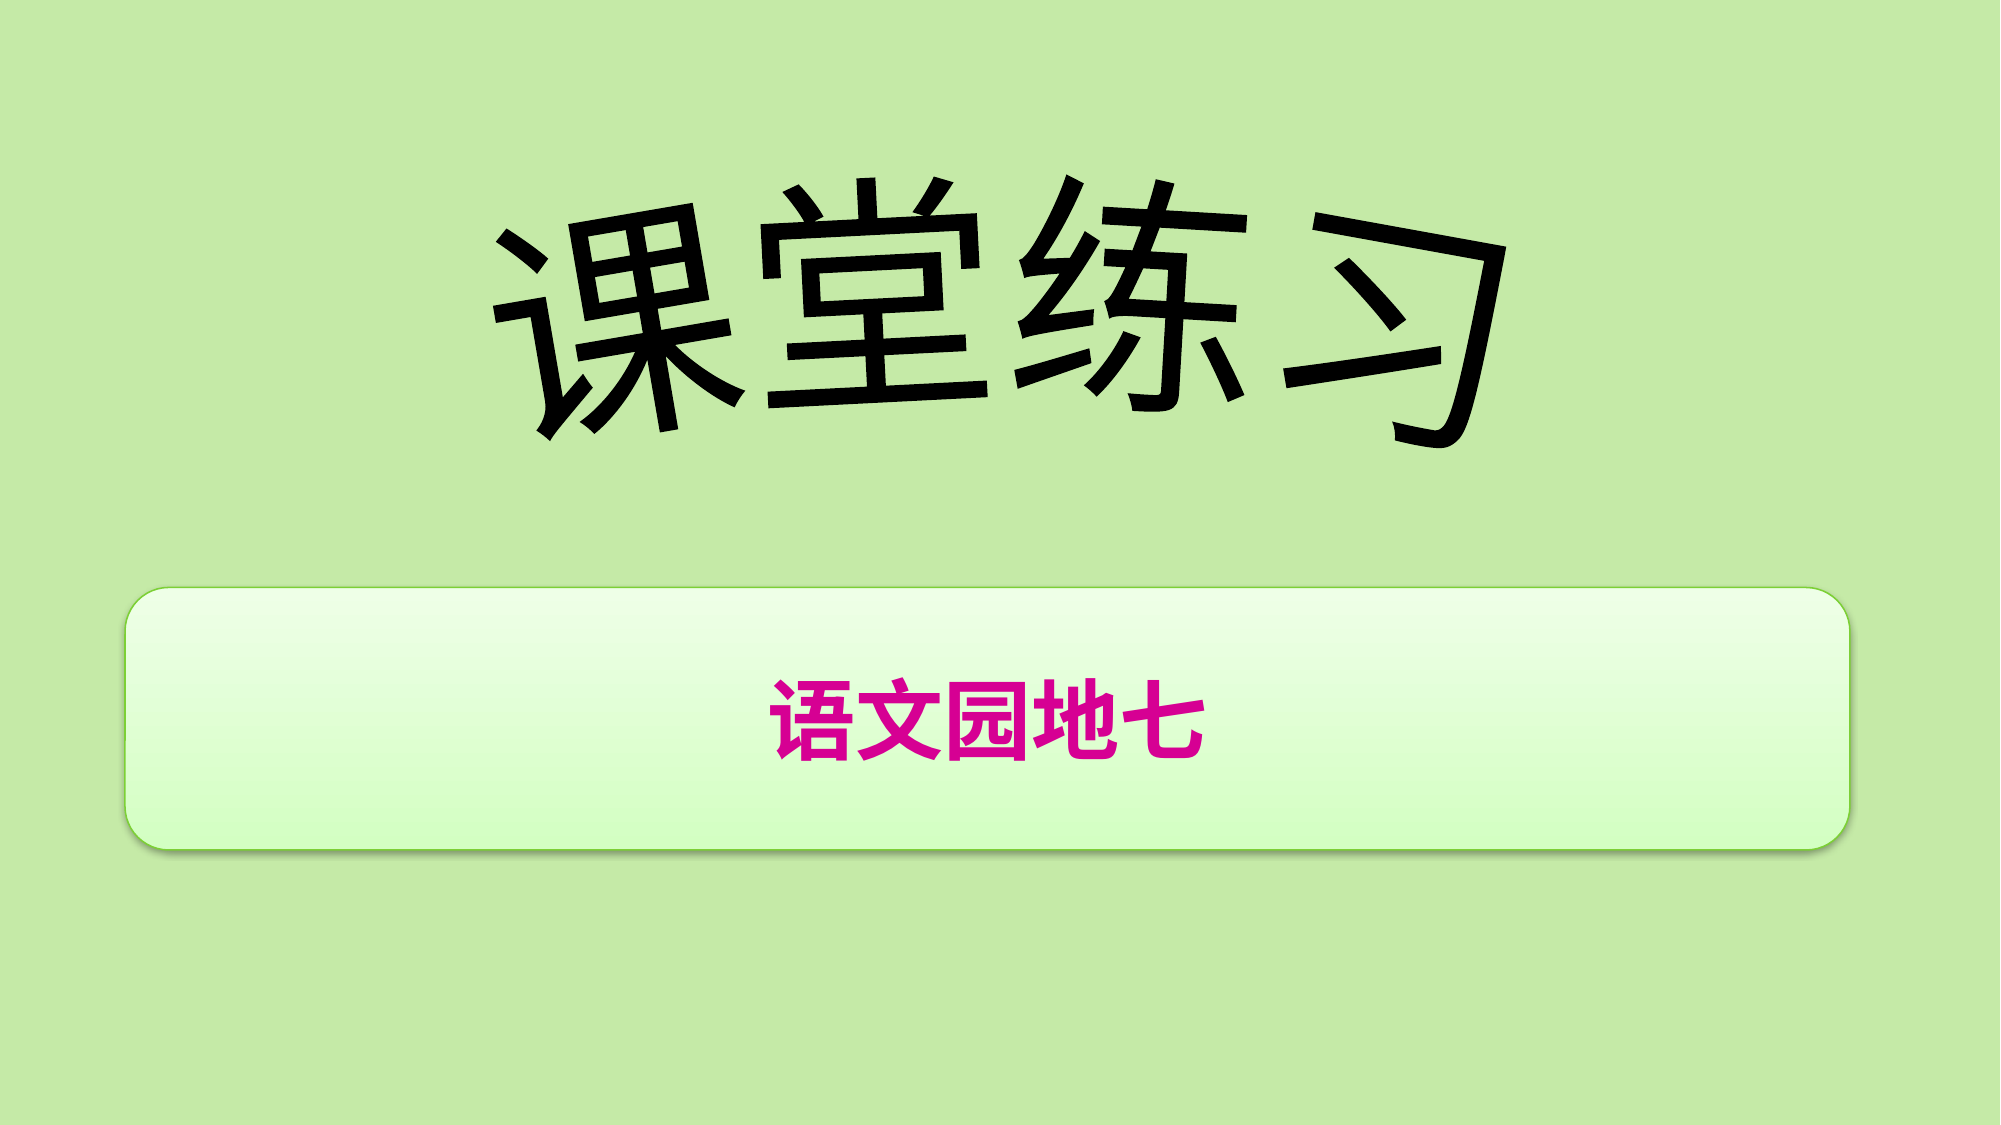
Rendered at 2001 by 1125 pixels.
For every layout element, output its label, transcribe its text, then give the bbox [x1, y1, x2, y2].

text_box 语文园地七 [124, 586, 1851, 851]
